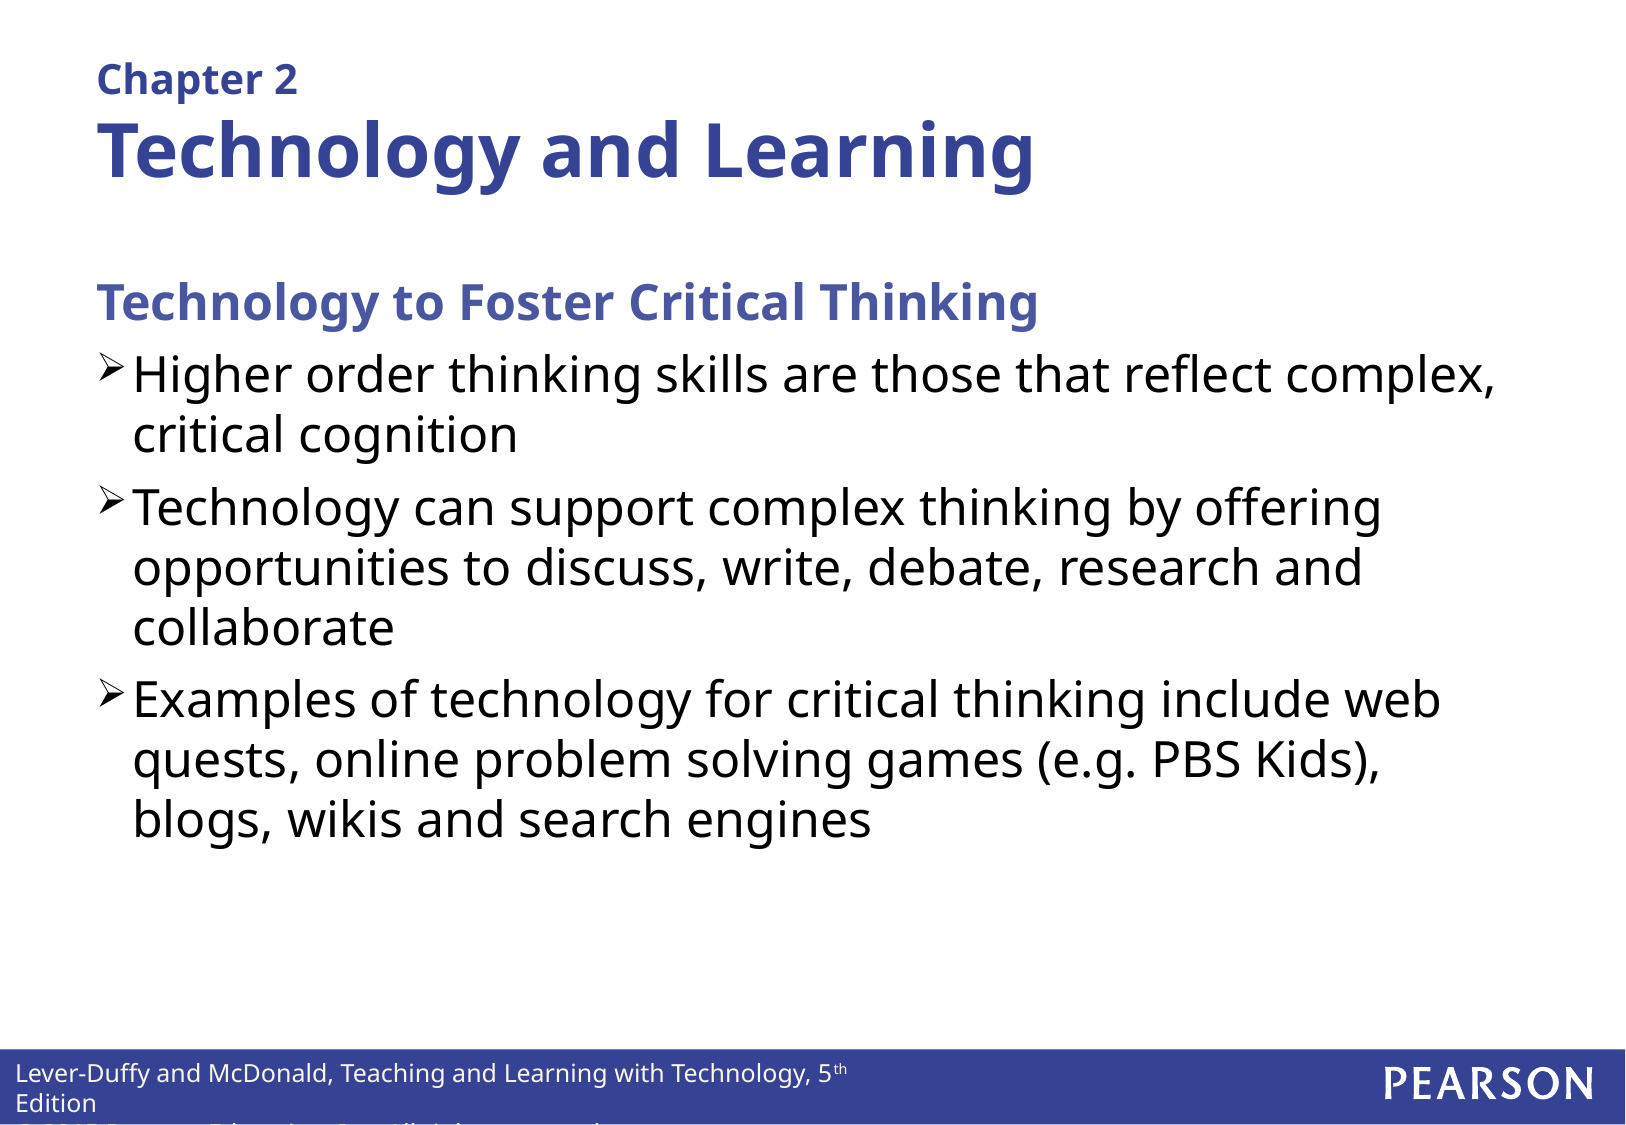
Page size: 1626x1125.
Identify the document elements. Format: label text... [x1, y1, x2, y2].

list Technology to Foster Critical Thinking Higher order thinking skills are those that reflect complex, critical cognition Technology can support complex thinking by offering opportunities to discuss, write, debate, research and collaborate Examples of technology for critical thinking include web quests, online problem solving games (e.g. PBS Kids), blogs, wikis and search engines [81, 262, 1544, 1005]
title Chapter 2 Technology and Learning [81, 45, 1544, 233]
